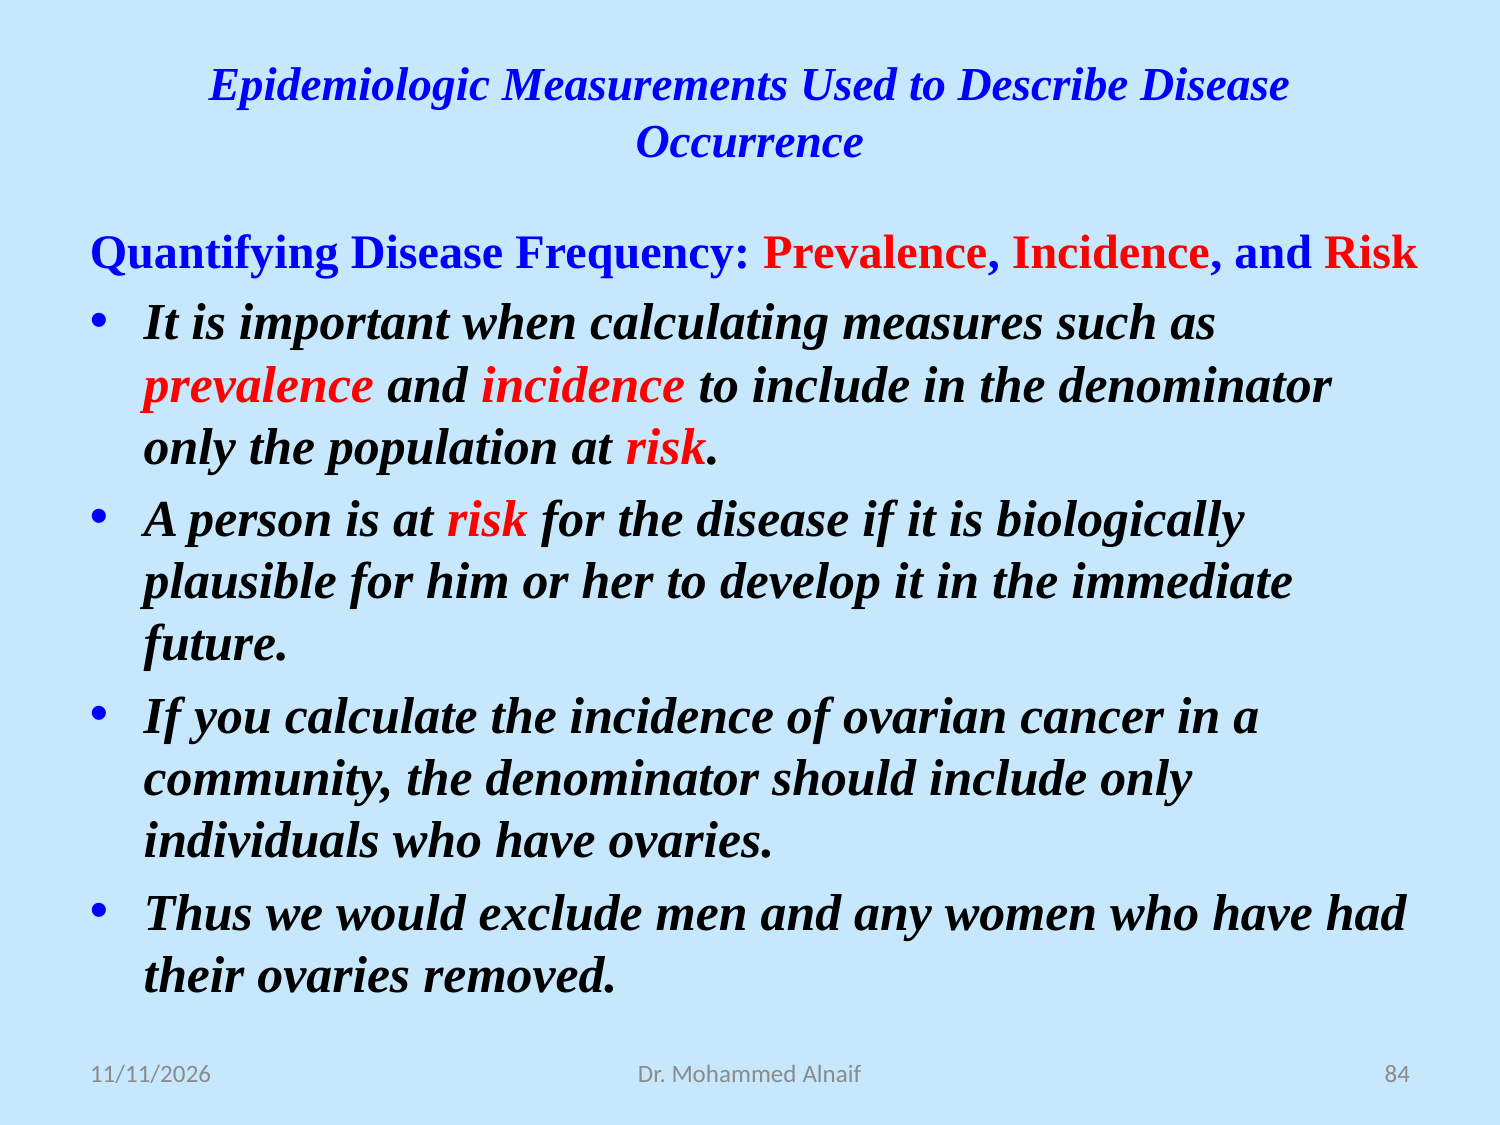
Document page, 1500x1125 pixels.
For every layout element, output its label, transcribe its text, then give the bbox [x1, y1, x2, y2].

slide_number 84 [1074, 1042, 1425, 1103]
text_box Quantifying Disease Frequency: Prevalence, Incidence, and Risk It is important when calculating measures such as prevalence and incidence to include in the denominator only the population at risk. A person is at risk for the disease if it is biologically plausible for him or her to develop it in the immediate future. If you calculate the incidence of ovarian cancer in a community, the denominator should include only individuals who have ovaries. Thus we would exclude men and any women who have had their ovaries removed. [74, 212, 1438, 1038]
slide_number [75, 1042, 425, 1103]
footer Dr. Mohammed Alnaif [512, 1042, 988, 1103]
title Epidemiologic Measurements Used to Describe Disease Occurrence [75, 45, 1425, 175]
